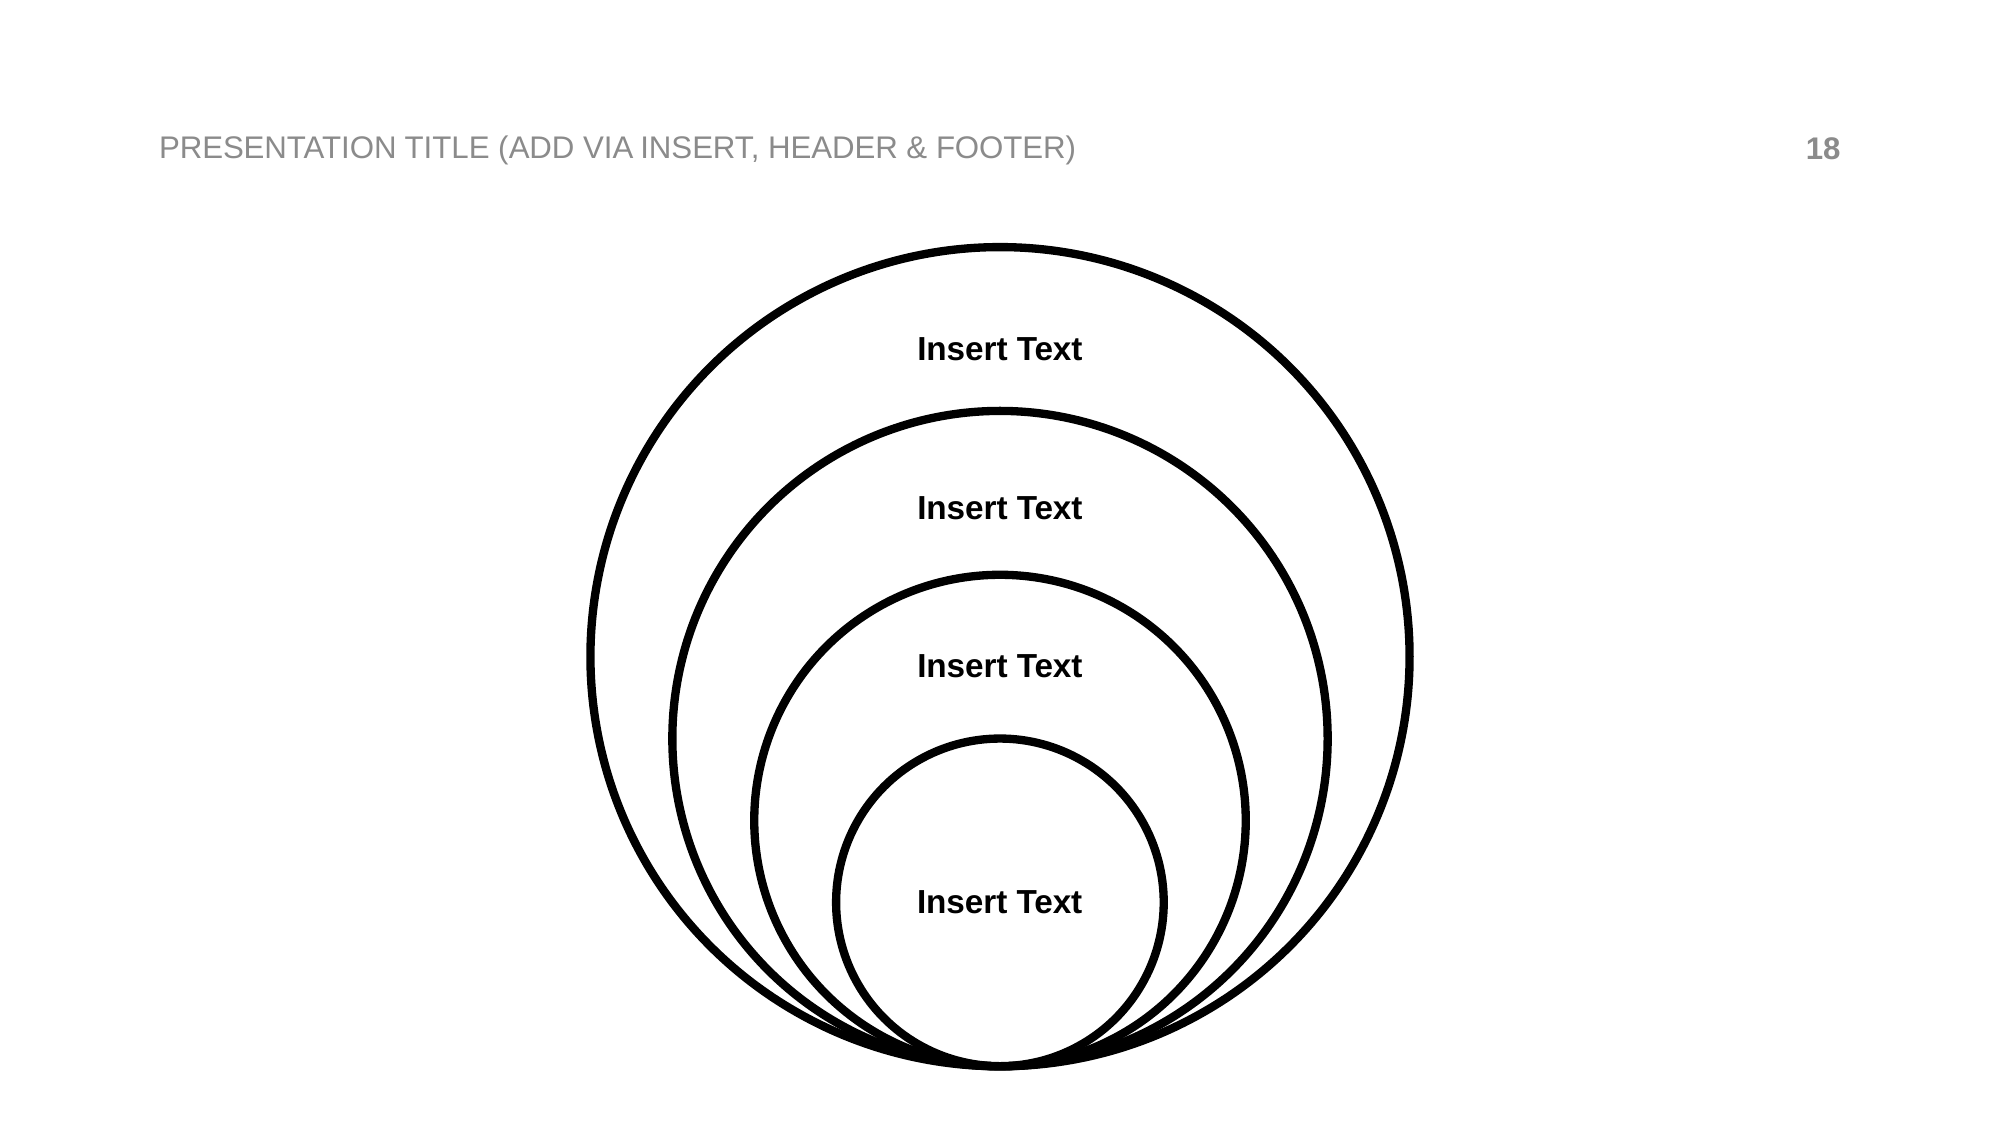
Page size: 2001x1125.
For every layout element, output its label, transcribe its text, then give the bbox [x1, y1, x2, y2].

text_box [333, 247, 1667, 1067]
slide_number 18 [1611, 128, 1841, 167]
footer PRESENTATION TITLE (ADD VIA INSERT, HEADER & FOOTER) [159, 127, 1337, 165]
